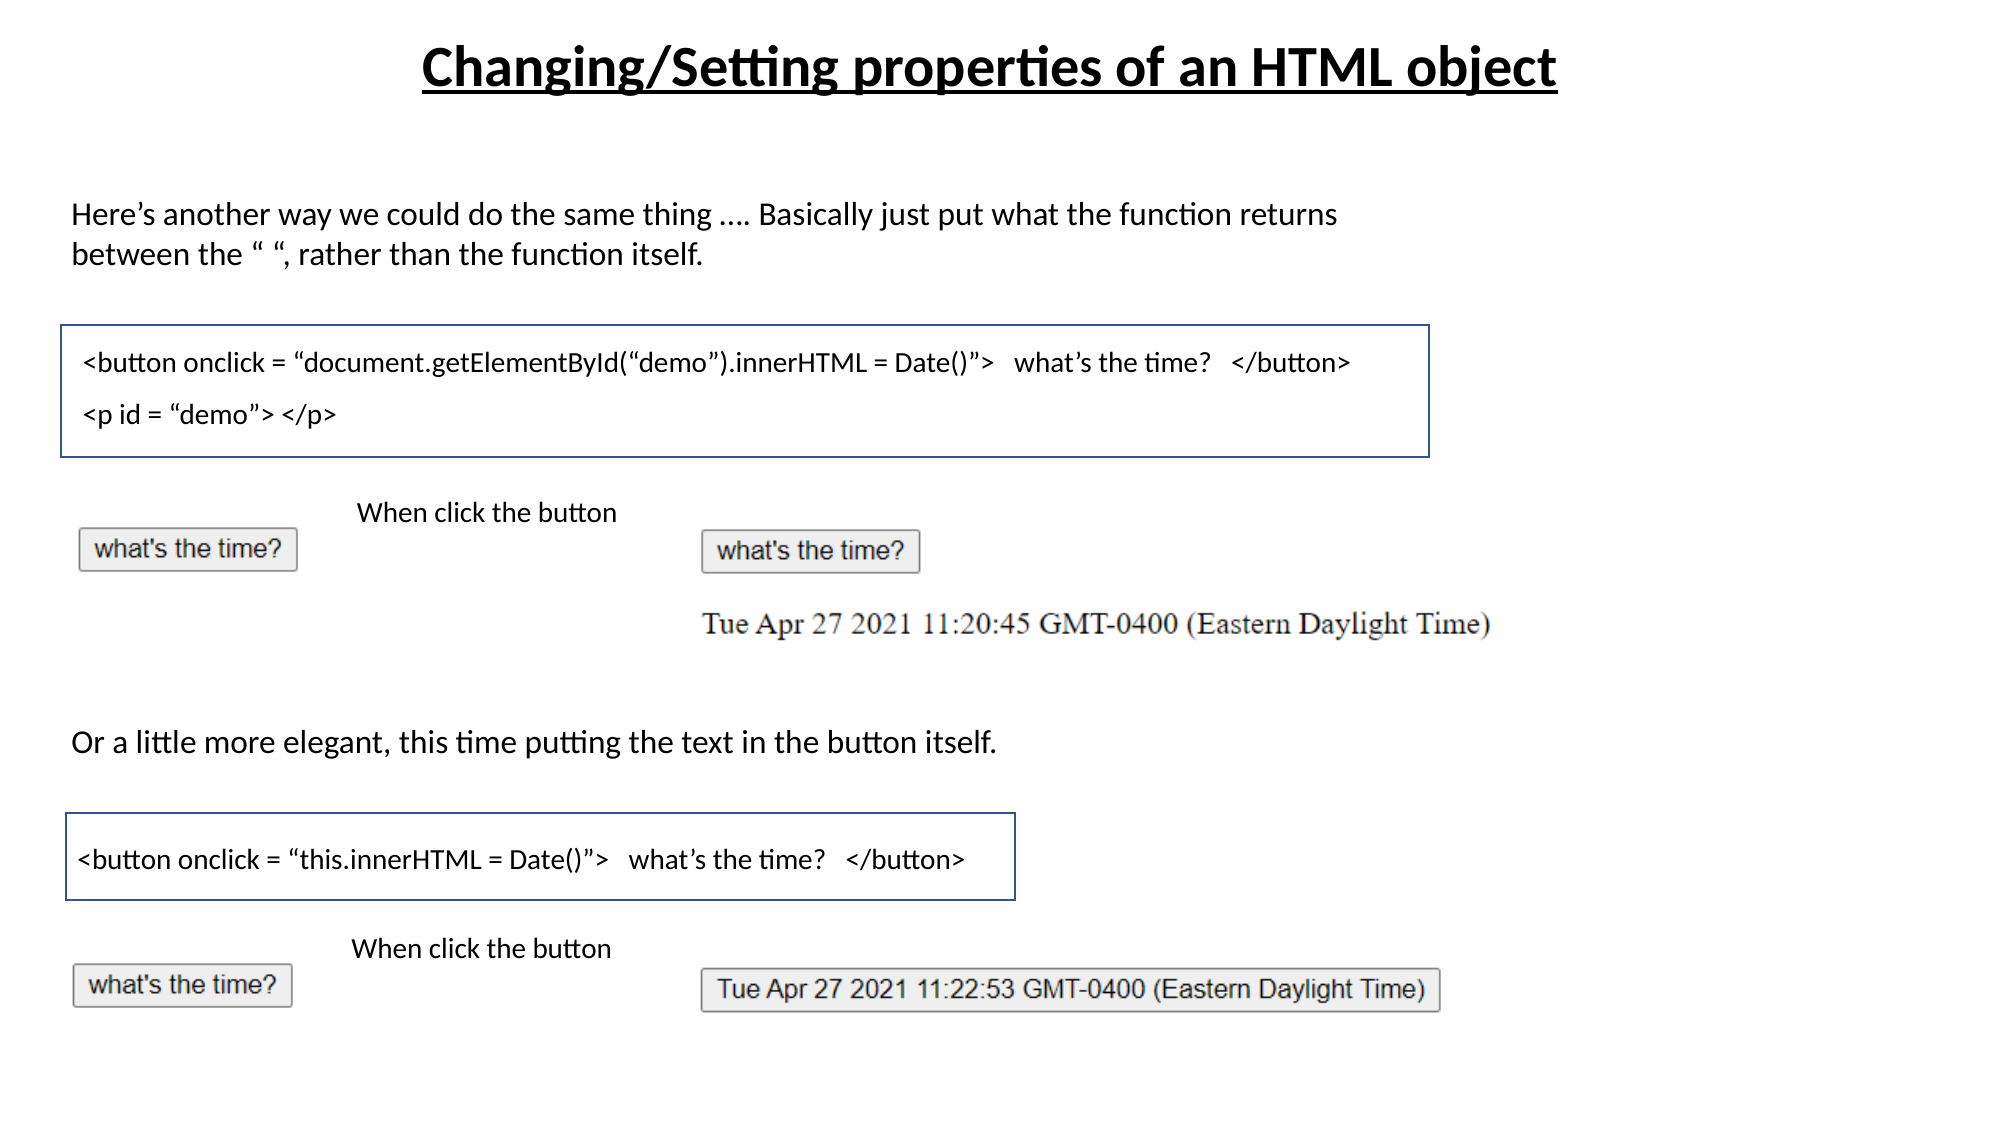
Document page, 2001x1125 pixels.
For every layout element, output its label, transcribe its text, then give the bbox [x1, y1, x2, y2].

text_box When click the button [336, 921, 670, 972]
text_box Here’s another way we could do the same thing …. Basically just put what the function returns between the “ “, rather than the function itself. [56, 184, 1425, 280]
picture [686, 517, 1501, 664]
text_box Or a little more elegant, this time putting the text in the button itself. [56, 713, 1080, 768]
text_box [65, 812, 1016, 901]
text_box Changing/Setting properties of an HTML object [407, 20, 1659, 105]
picture [62, 951, 304, 1027]
text_box [60, 324, 1430, 458]
picture [68, 515, 309, 591]
picture [687, 957, 1455, 1027]
text_box When click the button [342, 486, 675, 537]
